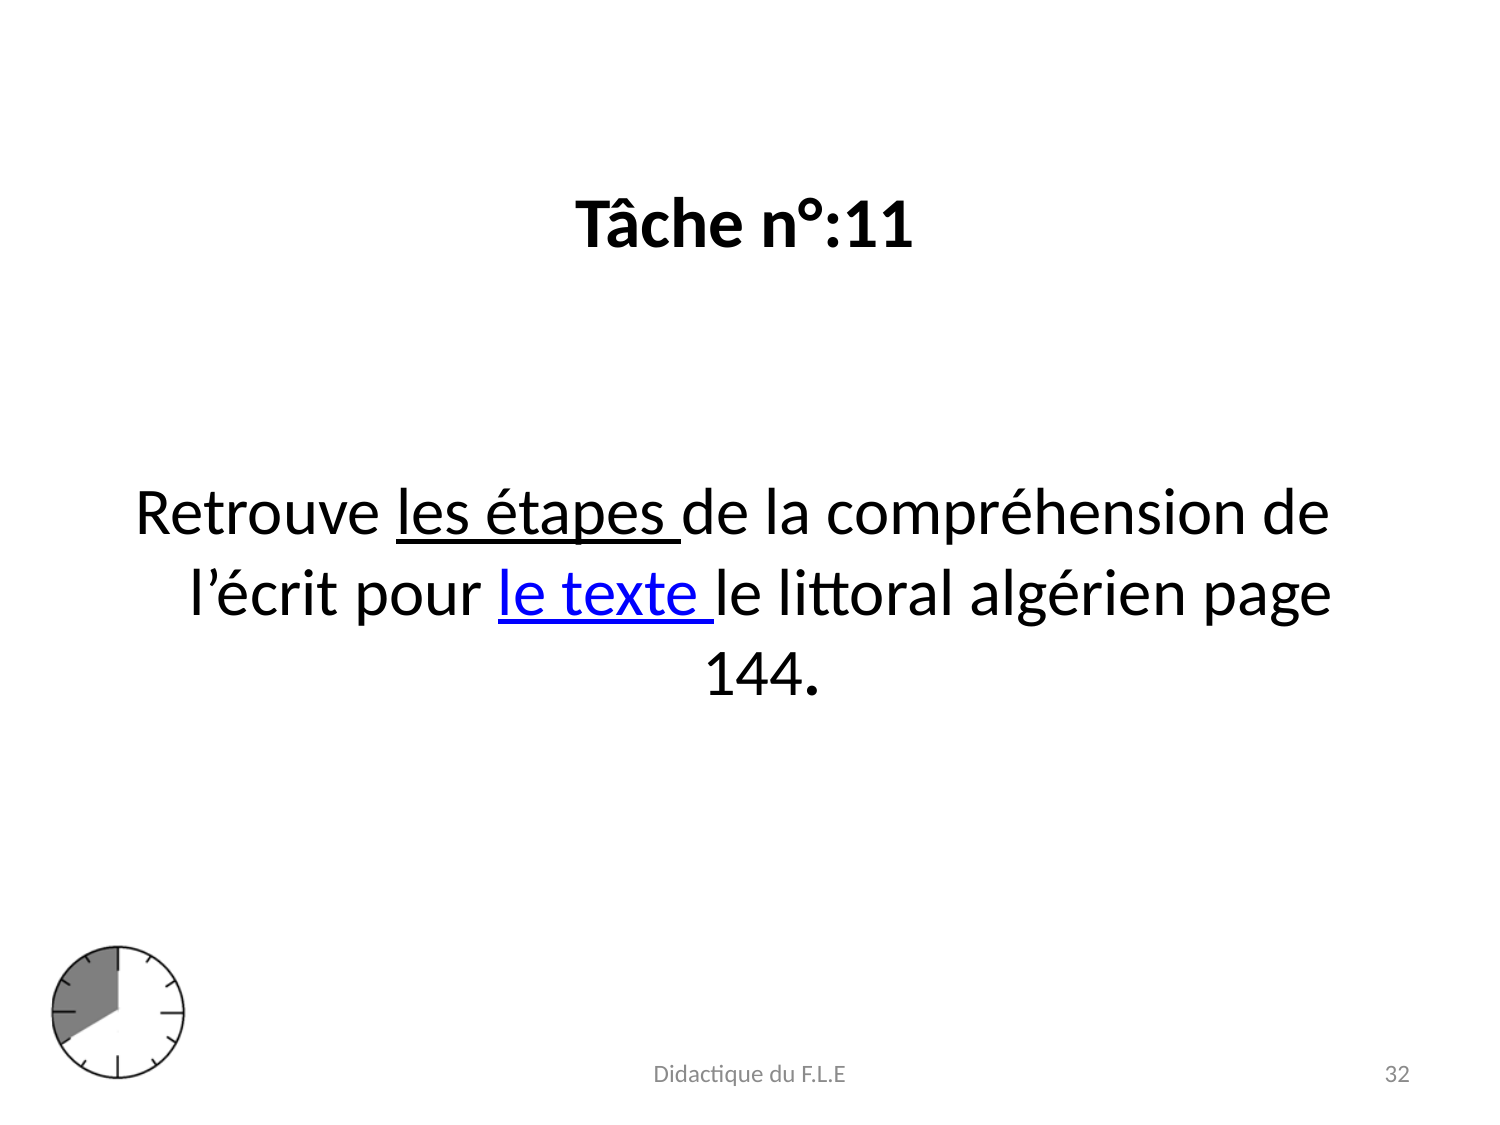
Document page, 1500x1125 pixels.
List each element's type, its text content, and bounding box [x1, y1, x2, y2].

list Retrouve les étapes de la compréhension de l’écrit pour le texte le littoral algérien page 144. [58, 262, 1409, 1005]
picture [46, 937, 198, 1088]
slide_number 32 [1074, 1042, 1425, 1103]
footer Didactique du F.L.E [512, 1042, 988, 1103]
title Tâche n°:11 [70, 82, 1421, 270]
